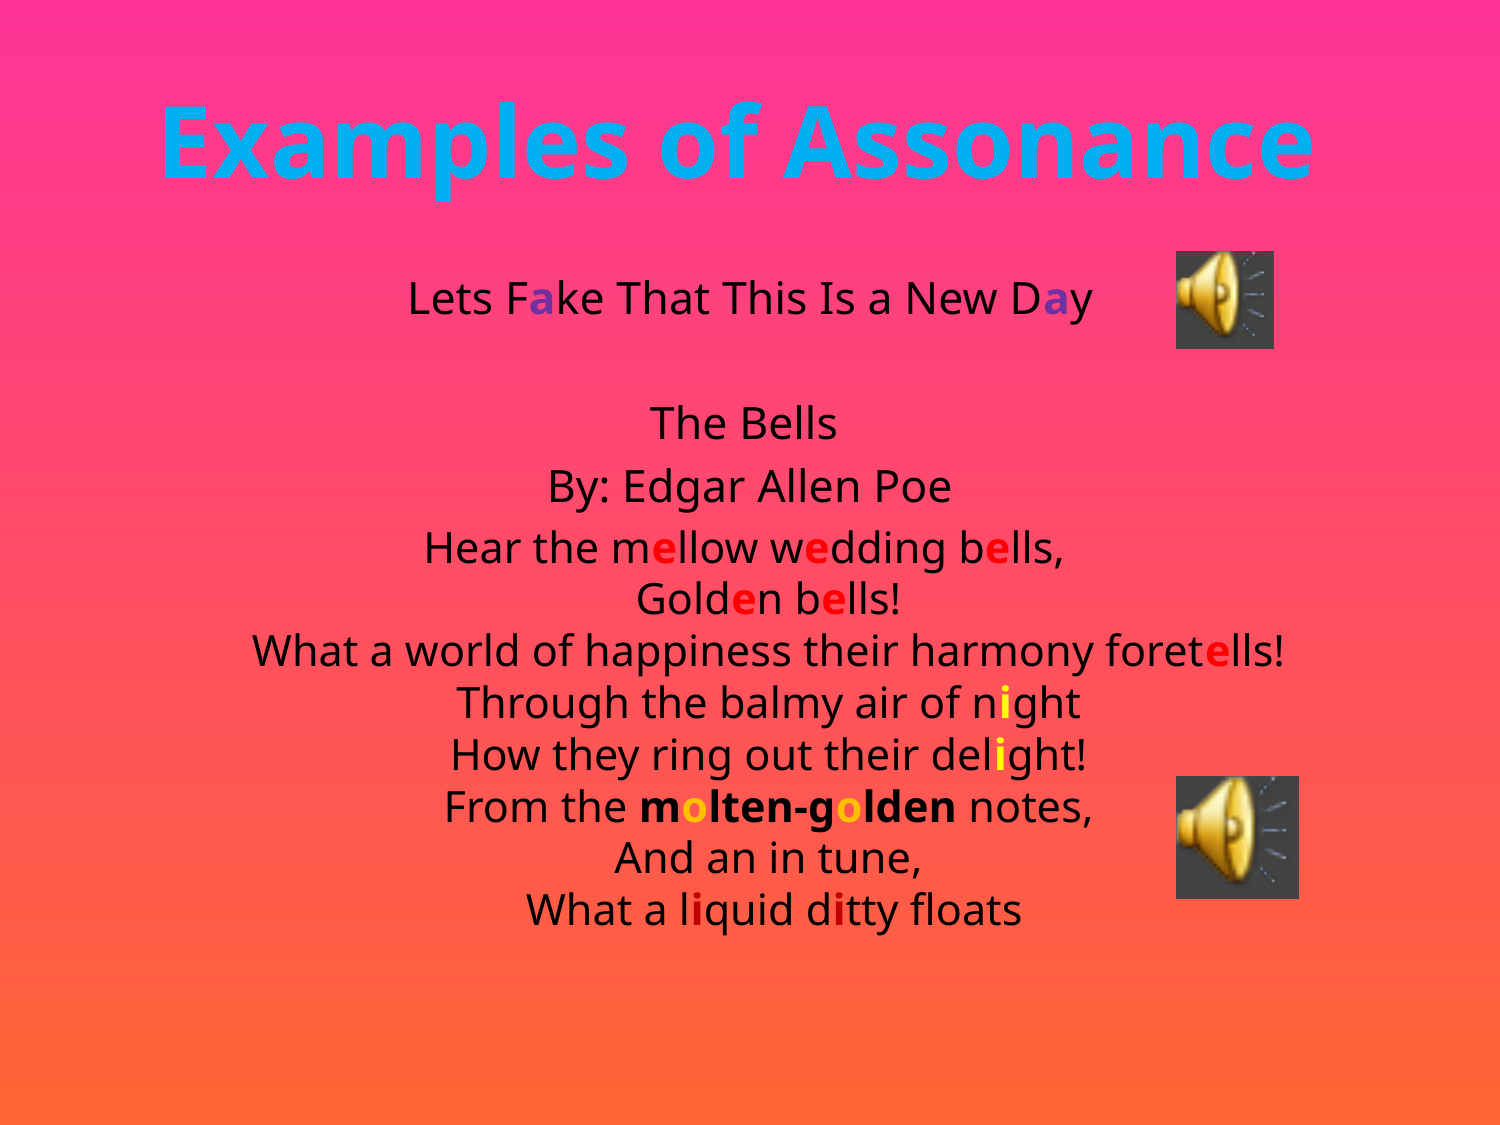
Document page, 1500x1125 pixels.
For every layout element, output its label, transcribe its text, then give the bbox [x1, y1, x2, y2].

title Examples of Assonance [75, 45, 1425, 233]
picture [1174, 249, 1276, 351]
picture [1174, 774, 1301, 901]
list Lets Fake That This Is a New Day The Bells By: Edgar Allen Poe Hear the mellow wedding bells, Golden bells! What a world of happiness their harmony foretells! Through the balmy air of night How they ring out their delight! From the molten-golden notes, And an in tune, What a liquid ditty floats [75, 262, 1425, 1005]
